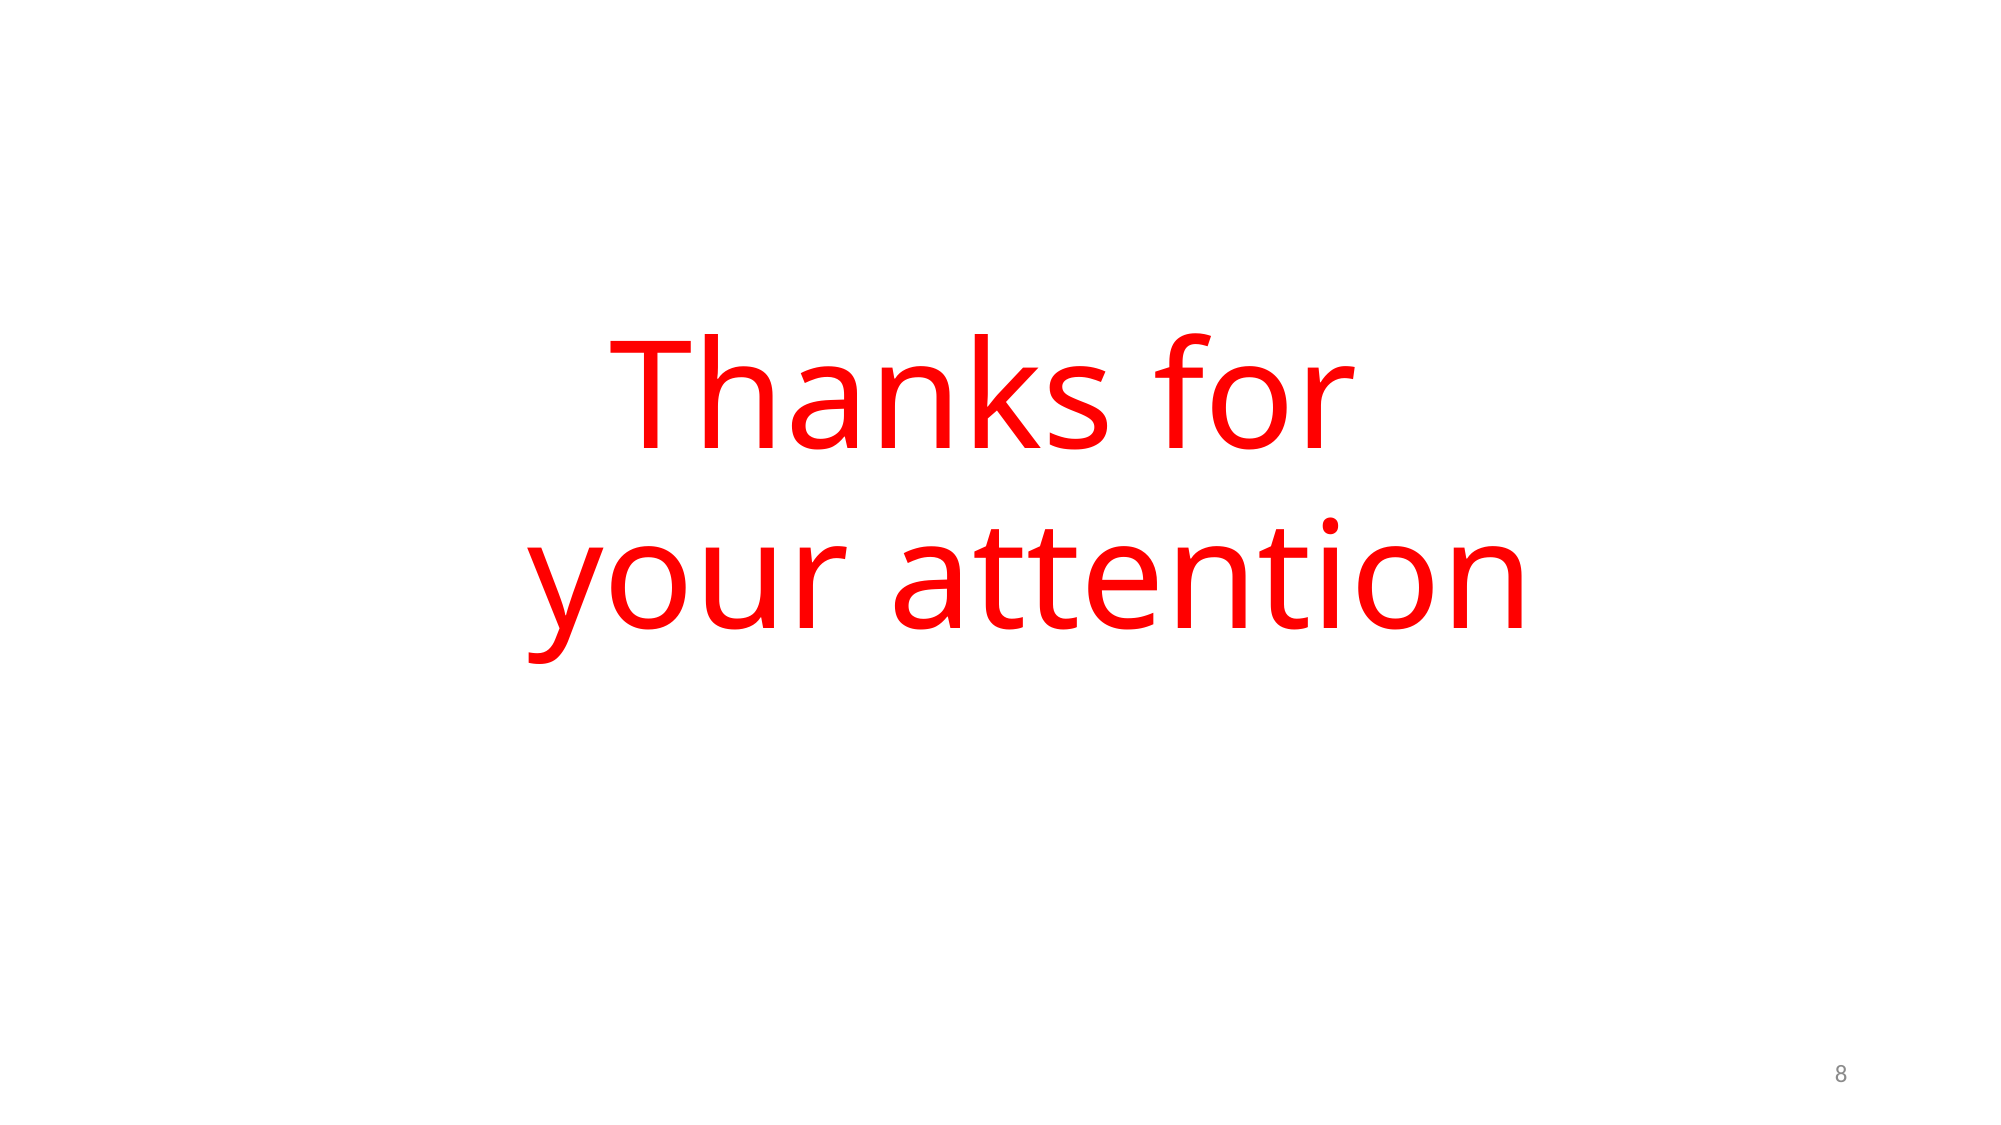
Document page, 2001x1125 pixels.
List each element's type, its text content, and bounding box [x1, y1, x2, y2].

slide_number 8 [1412, 1042, 1863, 1103]
text_box Thanks for your attention [397, 290, 1609, 666]
